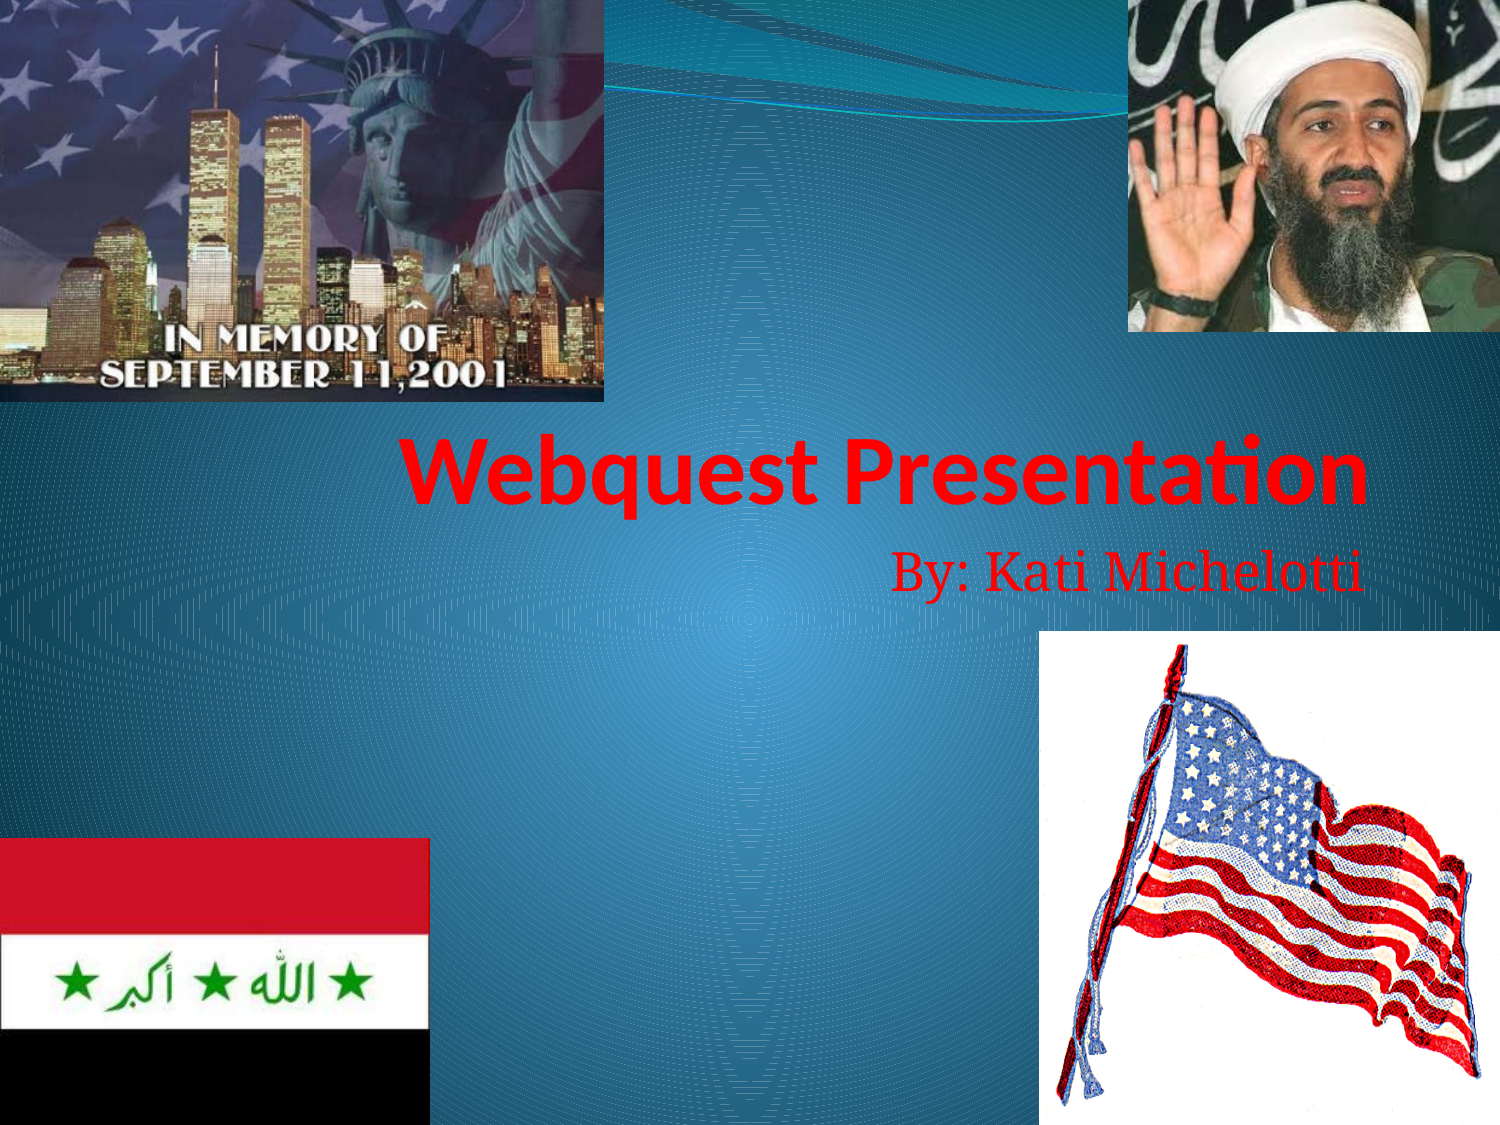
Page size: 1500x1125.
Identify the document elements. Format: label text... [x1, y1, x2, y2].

picture [0, 0, 604, 402]
title Webquest Presentation [87, 224, 1376, 525]
picture [1127, 0, 1500, 332]
picture [1038, 631, 1500, 1125]
subtitle By: Kati Michelotti [87, 529, 1376, 818]
picture [0, 838, 430, 1125]
